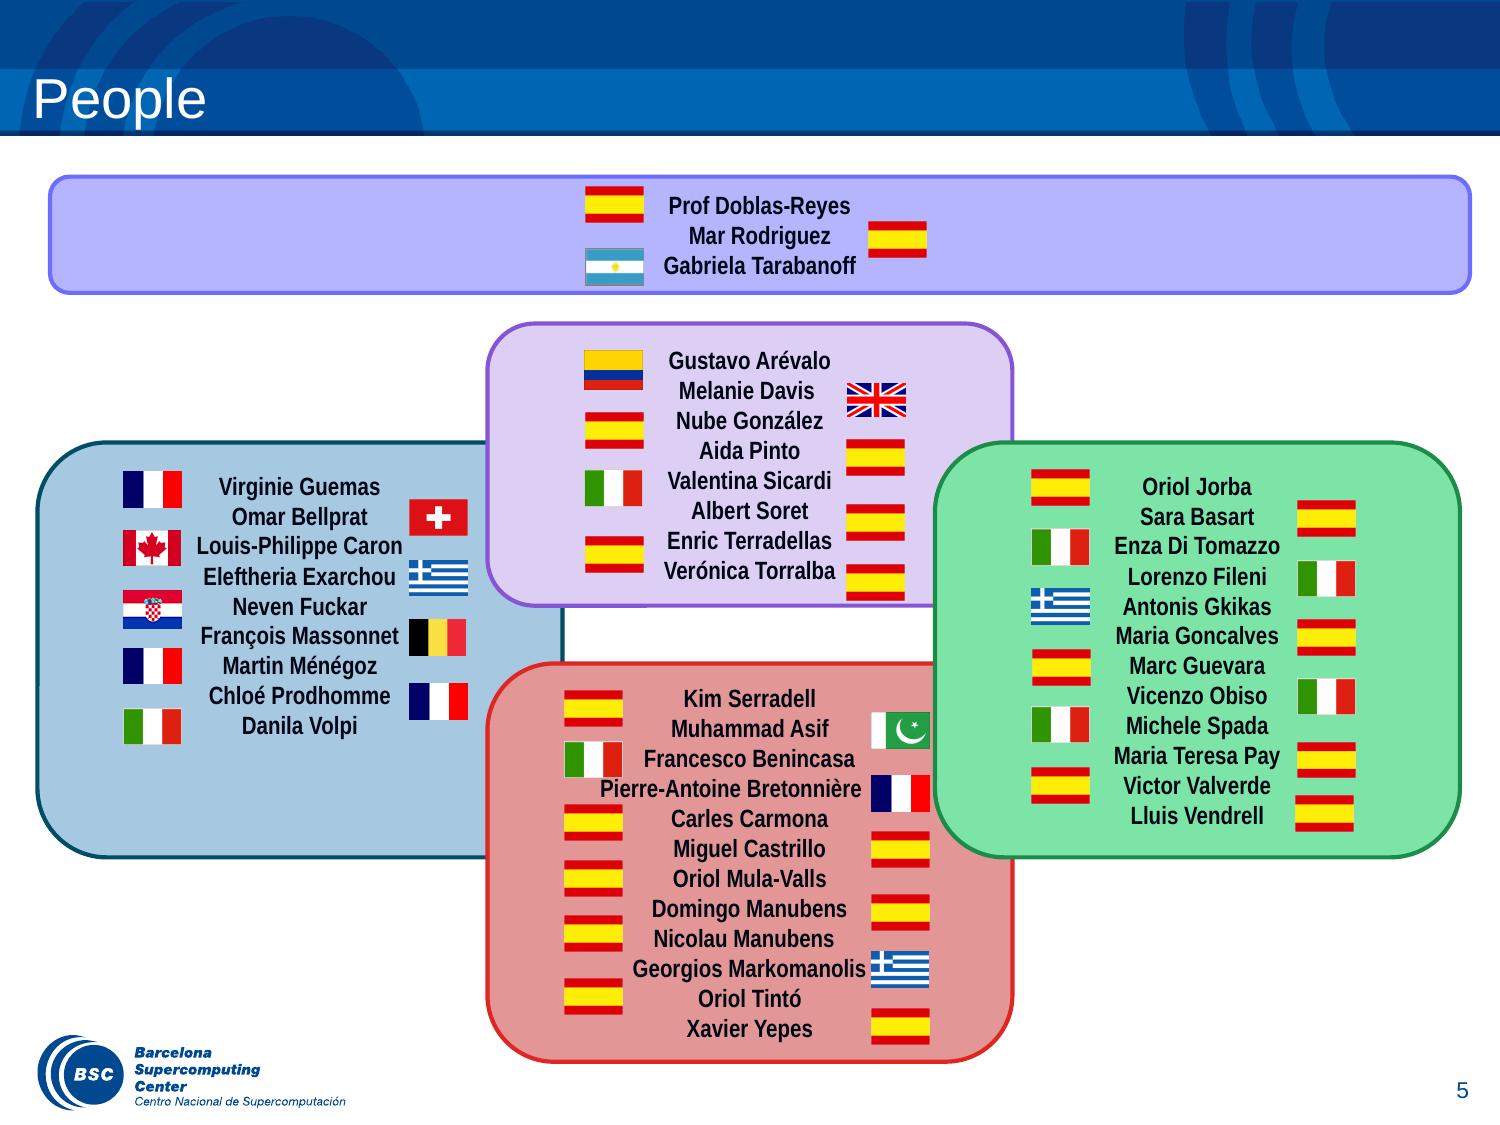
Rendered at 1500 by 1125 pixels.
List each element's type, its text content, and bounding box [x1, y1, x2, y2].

picture [846, 504, 906, 541]
picture [123, 708, 182, 746]
picture [846, 439, 906, 477]
picture [870, 893, 930, 931]
picture [563, 915, 623, 953]
picture [563, 804, 623, 842]
picture [1297, 500, 1356, 537]
picture [1030, 528, 1090, 566]
picture [585, 248, 644, 286]
picture [584, 350, 643, 390]
picture [846, 383, 906, 417]
picture [564, 741, 623, 778]
picture [1295, 795, 1354, 833]
text_box Oriol Jorba Sara Basart Enza Di Tomazzo Lorenzo Fileni Antonis Gkikas Maria Goncalves Marc Guevara Vicenzo Obiso Michele Spada Maria Teresa Pay Victor Valverde Lluis Vendrell [934, 442, 1460, 858]
text_box Kim Serradell Muhammad Asif Francesco Benincasa Pierre-Antoine Bretonnière Carles Carmona Miguel Castrillo Oriol Mula-Valls Domingo Manubens Nicolau Manubens Georgios Markomanolis Oriol Tintó Xavier Yepes [487, 663, 1013, 1062]
picture [0, 0, 1500, 136]
picture [1296, 559, 1356, 597]
picture [409, 498, 468, 536]
picture [564, 690, 623, 727]
picture [846, 564, 906, 601]
picture [123, 647, 182, 685]
picture [408, 683, 468, 721]
picture [870, 1008, 930, 1046]
picture [1296, 619, 1356, 657]
picture [585, 536, 644, 573]
picture [1296, 741, 1356, 779]
slide_number 5 [1411, 1042, 1484, 1111]
picture [1030, 766, 1090, 804]
picture [123, 589, 182, 630]
picture [870, 712, 930, 749]
picture [123, 471, 183, 508]
picture [1031, 705, 1090, 743]
picture [1296, 678, 1356, 716]
picture [563, 860, 623, 898]
picture [868, 221, 927, 259]
picture [870, 831, 930, 869]
text_box Gustavo Arévalo Melanie Davis Nube González Aida Pinto Valentina Sicardi Albert Soret Enric Terradellas Verónica Torralba [487, 323, 1013, 606]
picture [408, 619, 467, 657]
picture [1030, 469, 1090, 506]
title People [17, 7, 1483, 138]
picture [584, 469, 643, 507]
picture [1031, 588, 1090, 625]
picture [563, 978, 623, 1015]
picture [123, 529, 181, 566]
text_box Virginie Guemas Omar Bellprat Louis-Philippe Caron Eleftheria Exarchou Neven Fuckar François Massonnet Martin Ménégoz Chloé Prodhomme Danila Volpi [37, 442, 563, 858]
text_box Prof Doblas-Reyes Mar Rodriguez Gabriela Tarabanoff [50, 176, 1471, 293]
picture [584, 412, 644, 449]
picture [870, 775, 930, 812]
picture [585, 185, 644, 223]
picture [1031, 649, 1091, 686]
picture [870, 951, 930, 988]
picture [409, 560, 468, 597]
